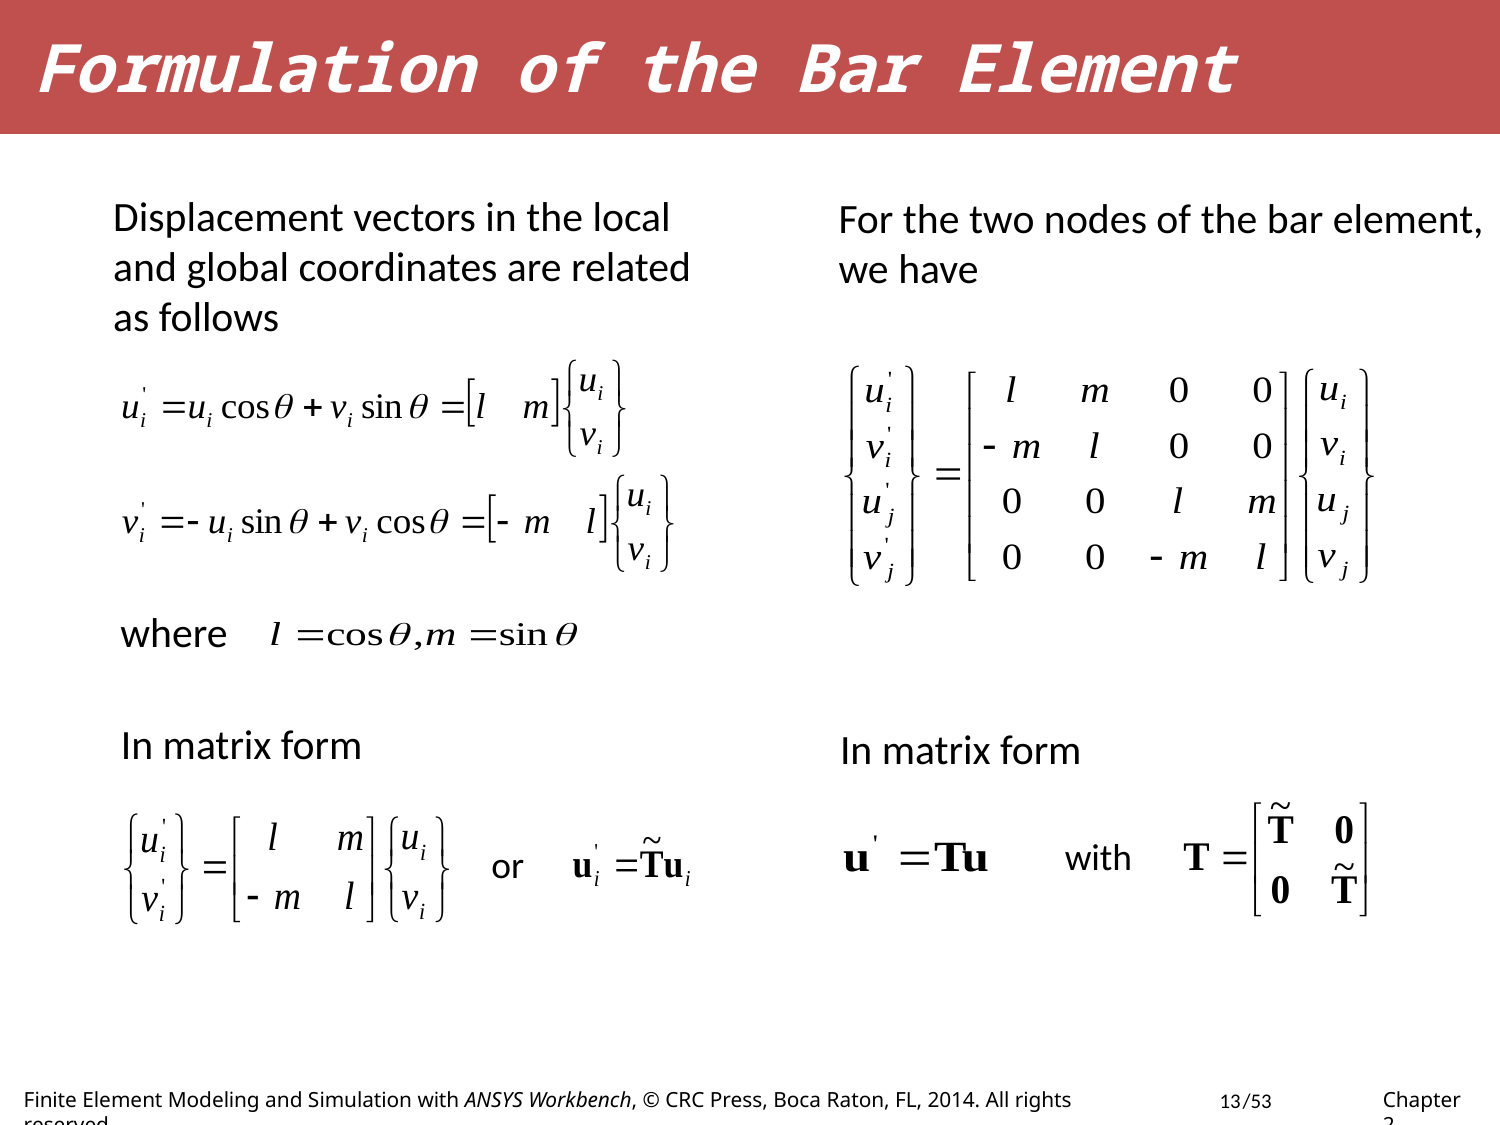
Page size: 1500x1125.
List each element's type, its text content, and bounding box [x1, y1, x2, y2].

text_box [567, 834, 699, 897]
text_box where [105, 598, 243, 664]
text_box Formulation of the Bar Element [19, 17, 1496, 113]
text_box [263, 614, 586, 660]
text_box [835, 824, 1003, 883]
slide_number 13 [1204, 1080, 1285, 1125]
text_box Displacement vectors in the local and global coordinates are related as follows [98, 182, 720, 347]
text_box For the two nodes of the bar element, we have [823, 184, 1500, 299]
text_box with [1050, 825, 1148, 885]
text_box In matrix form [106, 710, 378, 775]
text_box or [476, 833, 540, 893]
text_box In matrix form [825, 715, 1097, 780]
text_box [115, 806, 459, 933]
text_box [834, 358, 1384, 594]
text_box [116, 351, 683, 582]
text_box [1177, 795, 1382, 925]
